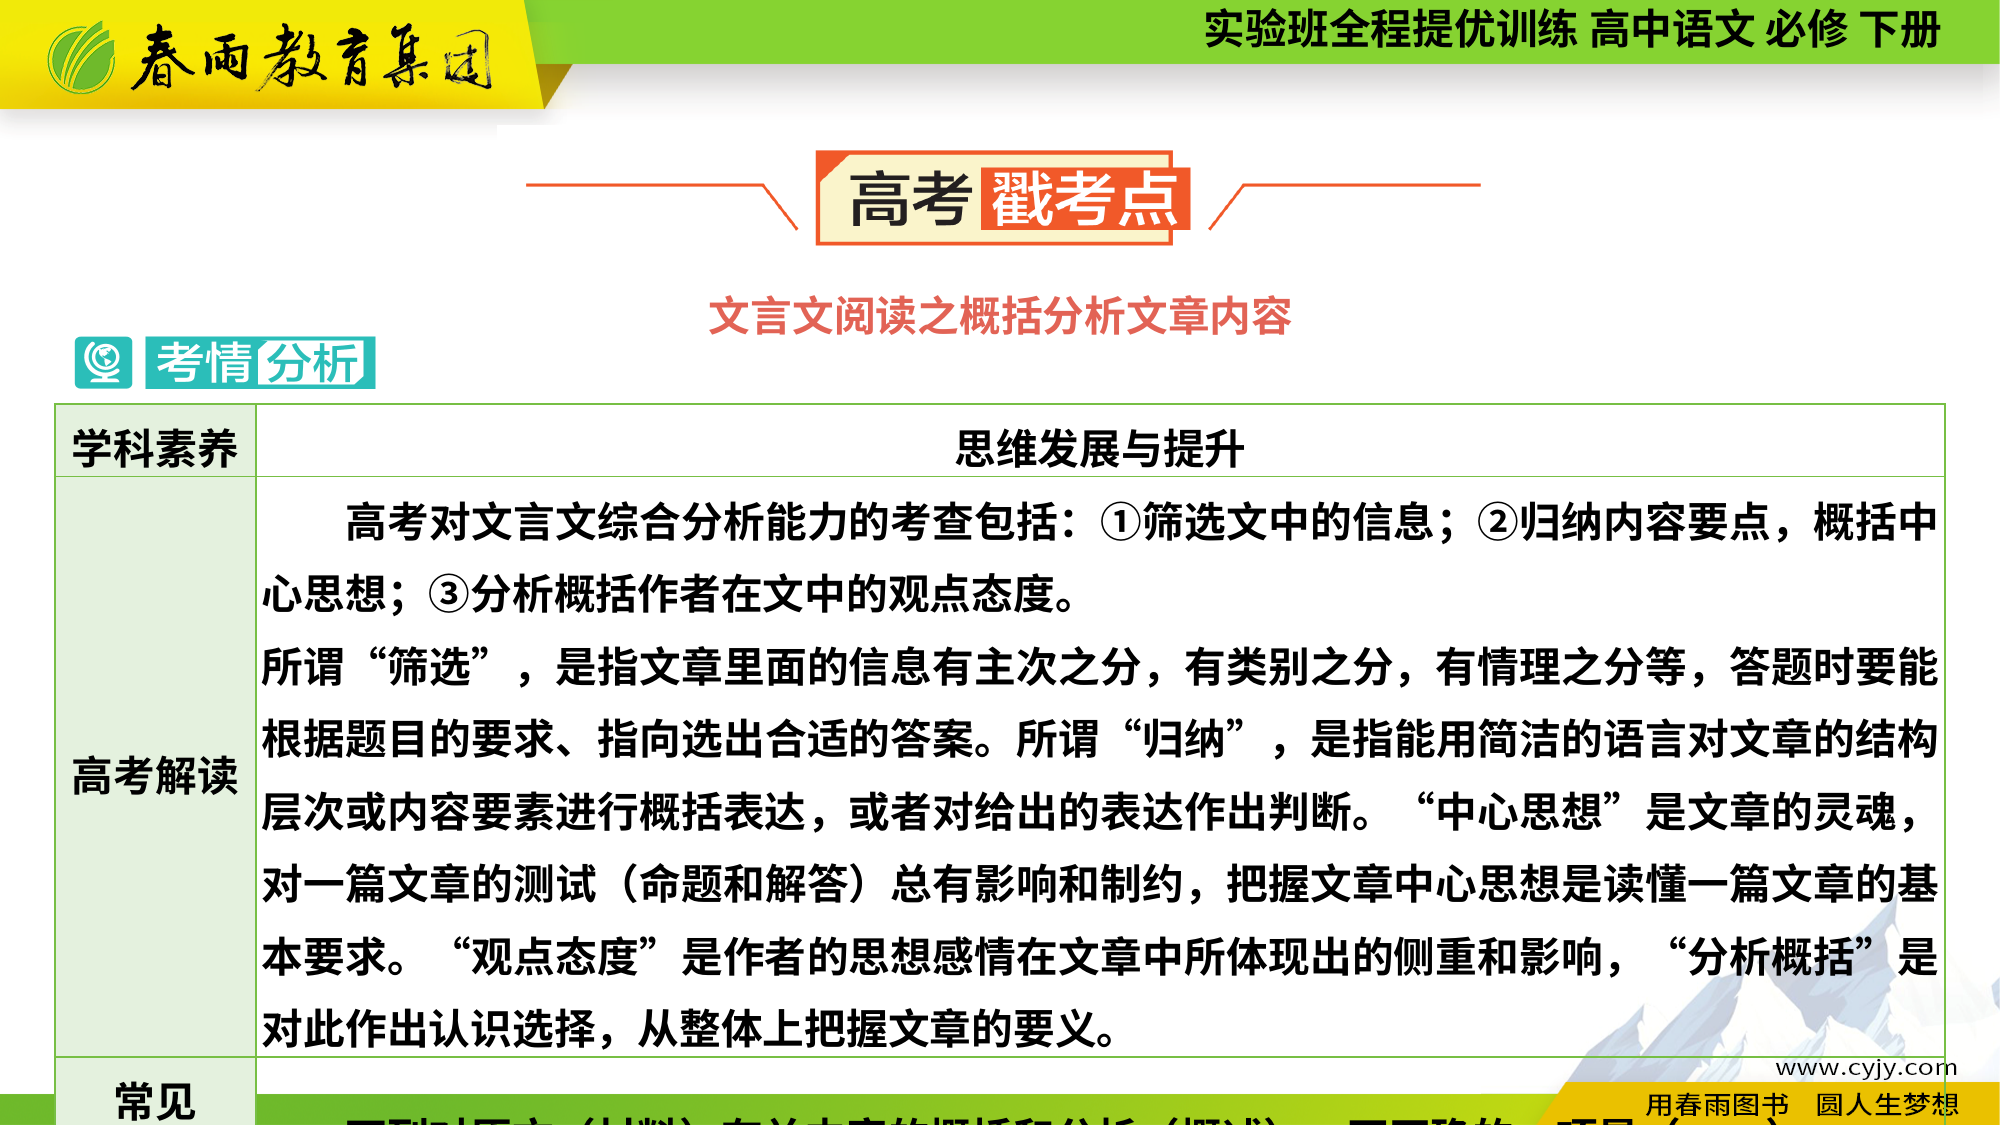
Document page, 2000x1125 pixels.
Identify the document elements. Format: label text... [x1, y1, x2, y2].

picture [0, 0, 2000, 1125]
table_cell 高考对文言文综合分析能力的考查包括：①筛选文中的信息；②归纳内容要点，概括中心思想；③分析概括作者在文中的观点态度。 所谓“筛选”，是指文章里面的信息有主次之分，有类别之分，有情理之分等，答题时要能根据题目的要求、指向选出合适的答案。所谓“归纳”，是指能用简洁的语言对文章的结构层次或内容要素进行概括表达，或者对给出的表达作出判断。“中心思想”是文章的灵魂，对一篇文章的测试（命题和解答）总有影响和制约，把握文章中心思想是读懂一篇文章的基本要求。“观点态度”是作者的思想感情在文章中所体现出的侧重和影响，“分析概括”是对此作出认识选择，从整体上把握文章的要义。 [257, 477, 1944, 1056]
list 文言文阅读之概括分析文章内容 [59, 256, 1944, 339]
table_header 学科素养 [56, 405, 255, 476]
table_cell 高考解读 [56, 477, 255, 1056]
table_cell 下列对原文（材料）有关内容的概括和分析（概述），不正确的一项是（ ） [257, 1058, 1944, 1125]
table_cell 常见 设问方式 [56, 1058, 255, 1125]
table_header 思维发展与提升 [257, 405, 1944, 476]
